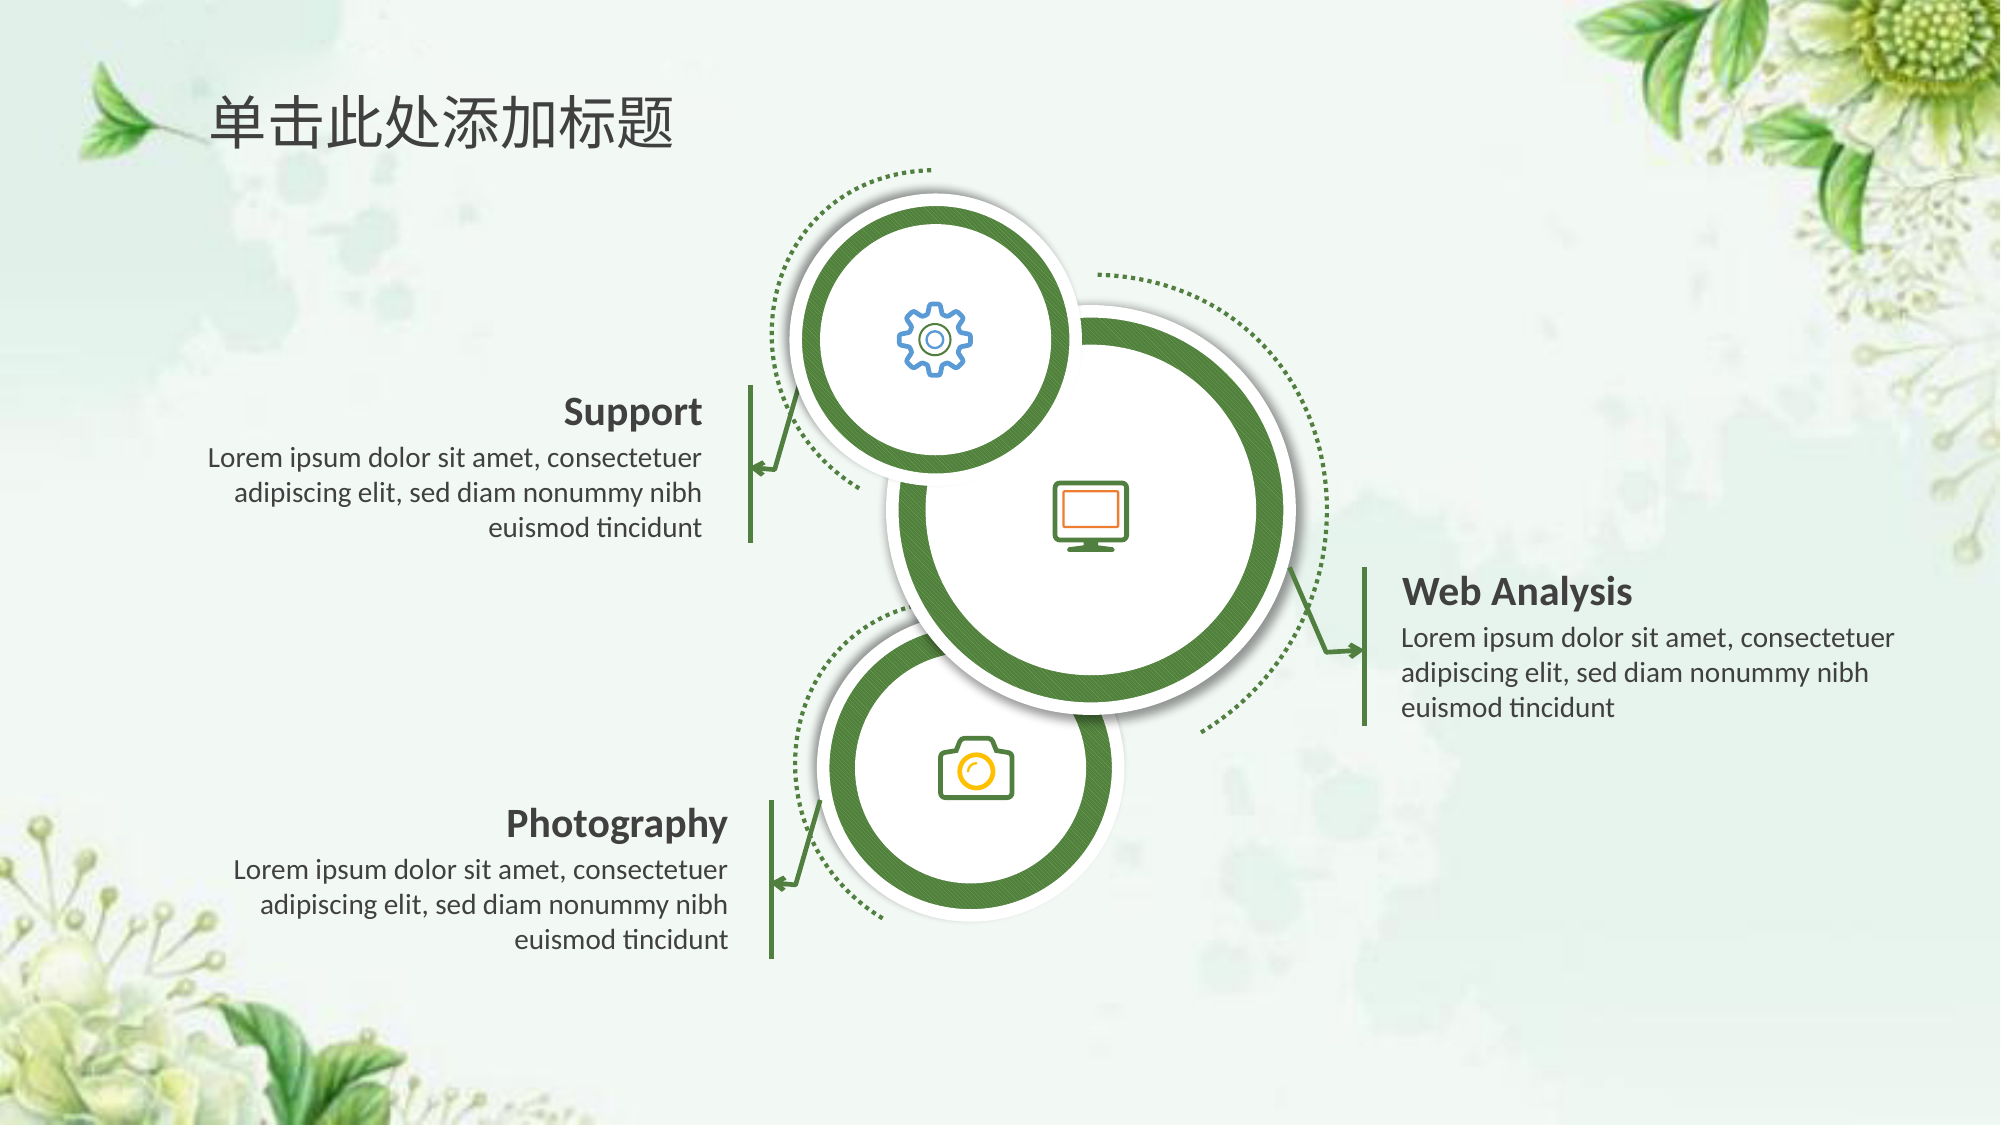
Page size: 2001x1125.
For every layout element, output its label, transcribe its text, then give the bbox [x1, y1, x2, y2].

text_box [748, 170, 1365, 959]
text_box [120, 376, 719, 552]
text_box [145, 788, 745, 965]
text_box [1386, 556, 1984, 733]
text_box 单击此处添加标题 [194, 79, 690, 164]
picture [0, 0, 2001, 1125]
